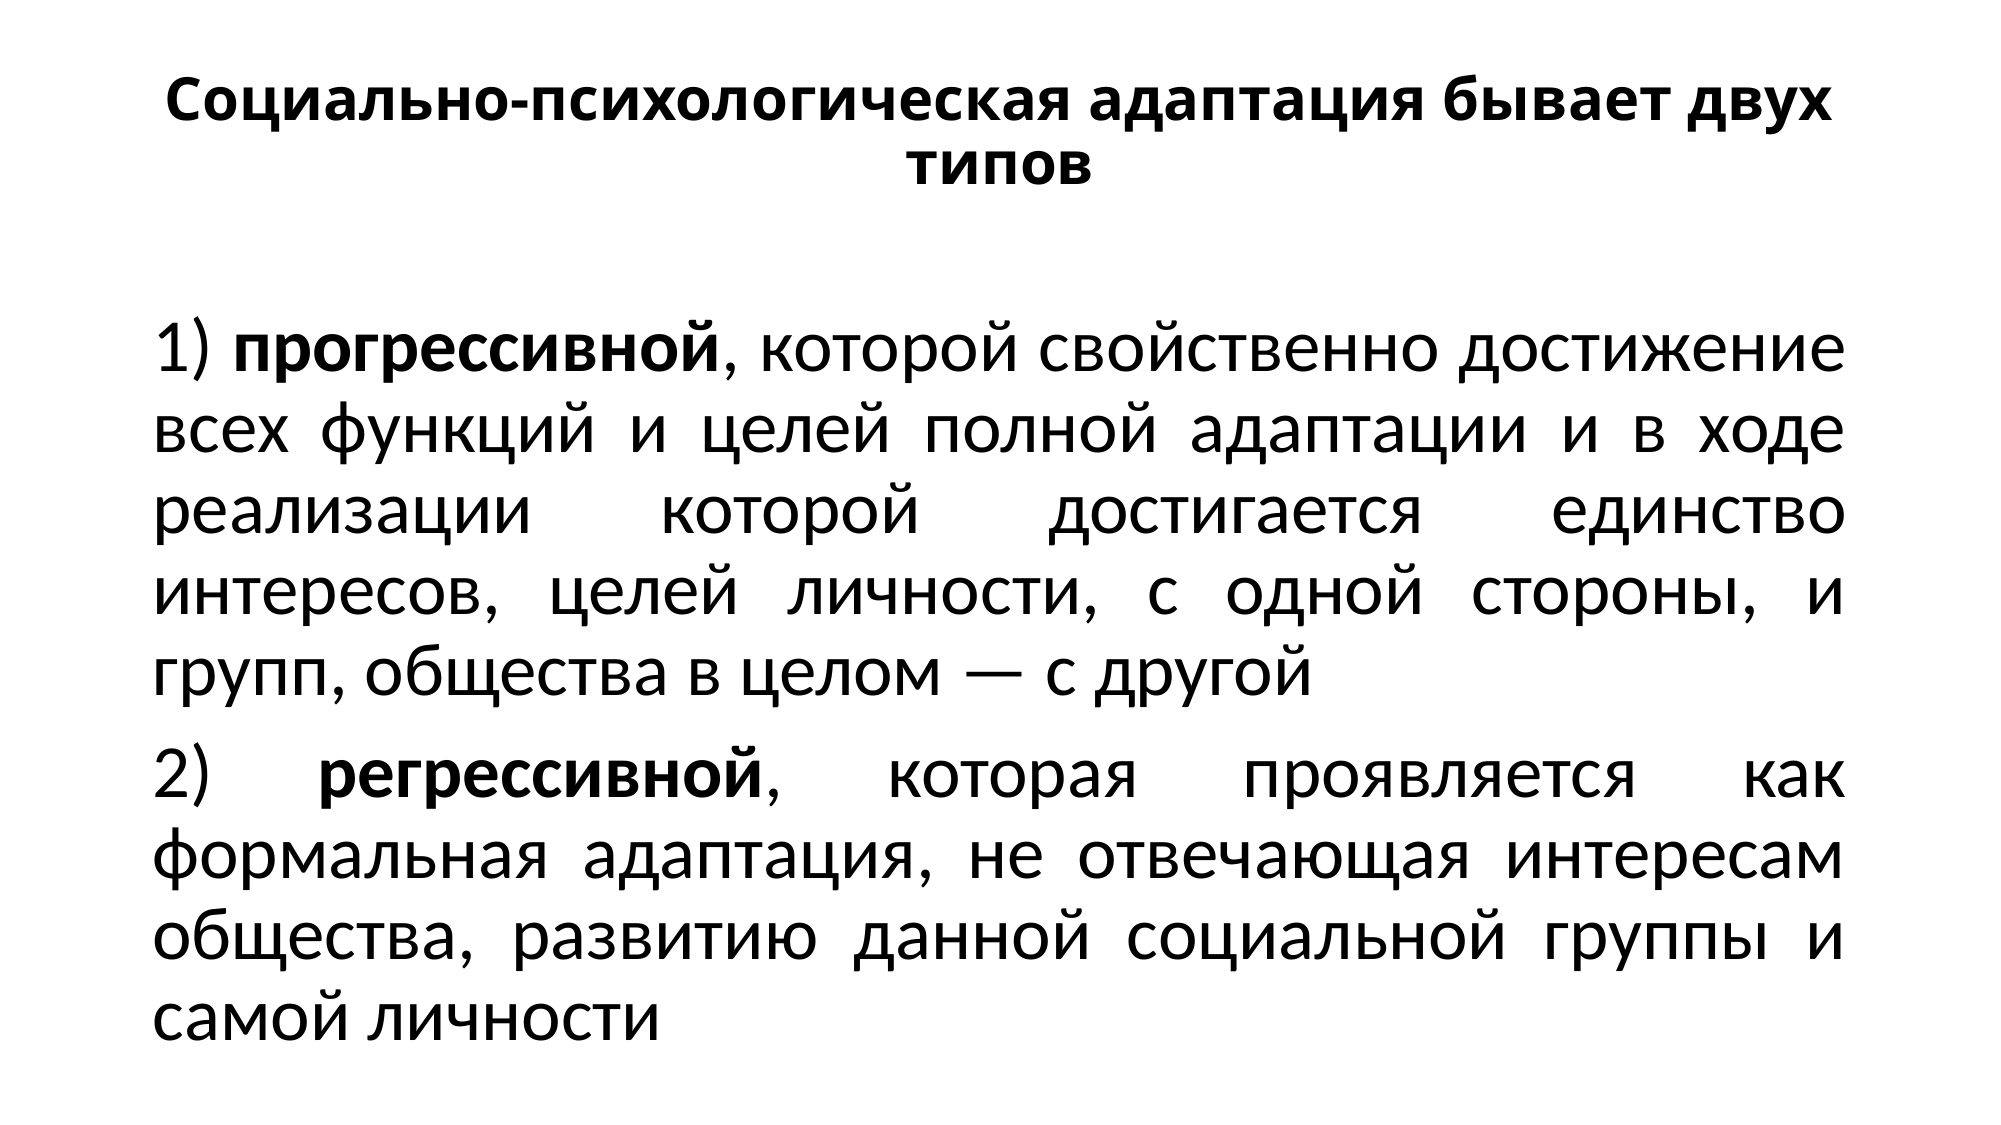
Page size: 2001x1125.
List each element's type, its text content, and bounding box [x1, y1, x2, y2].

title Социально-психологическая адаптация бывает двух типов [137, 59, 1863, 278]
list 1) прогрессивной, которой свойственно достижение всех функций и целей полной адаптации и в ходе реализации которой достигается единство интересов, целей личности, с одной стороны, и групп, общества в целом — с другой 2) регрессивной, которая проявляется как формальная адаптация, не отвечающая интересам общества, развитию данной социальной группы и самой личности [137, 299, 1863, 1067]
